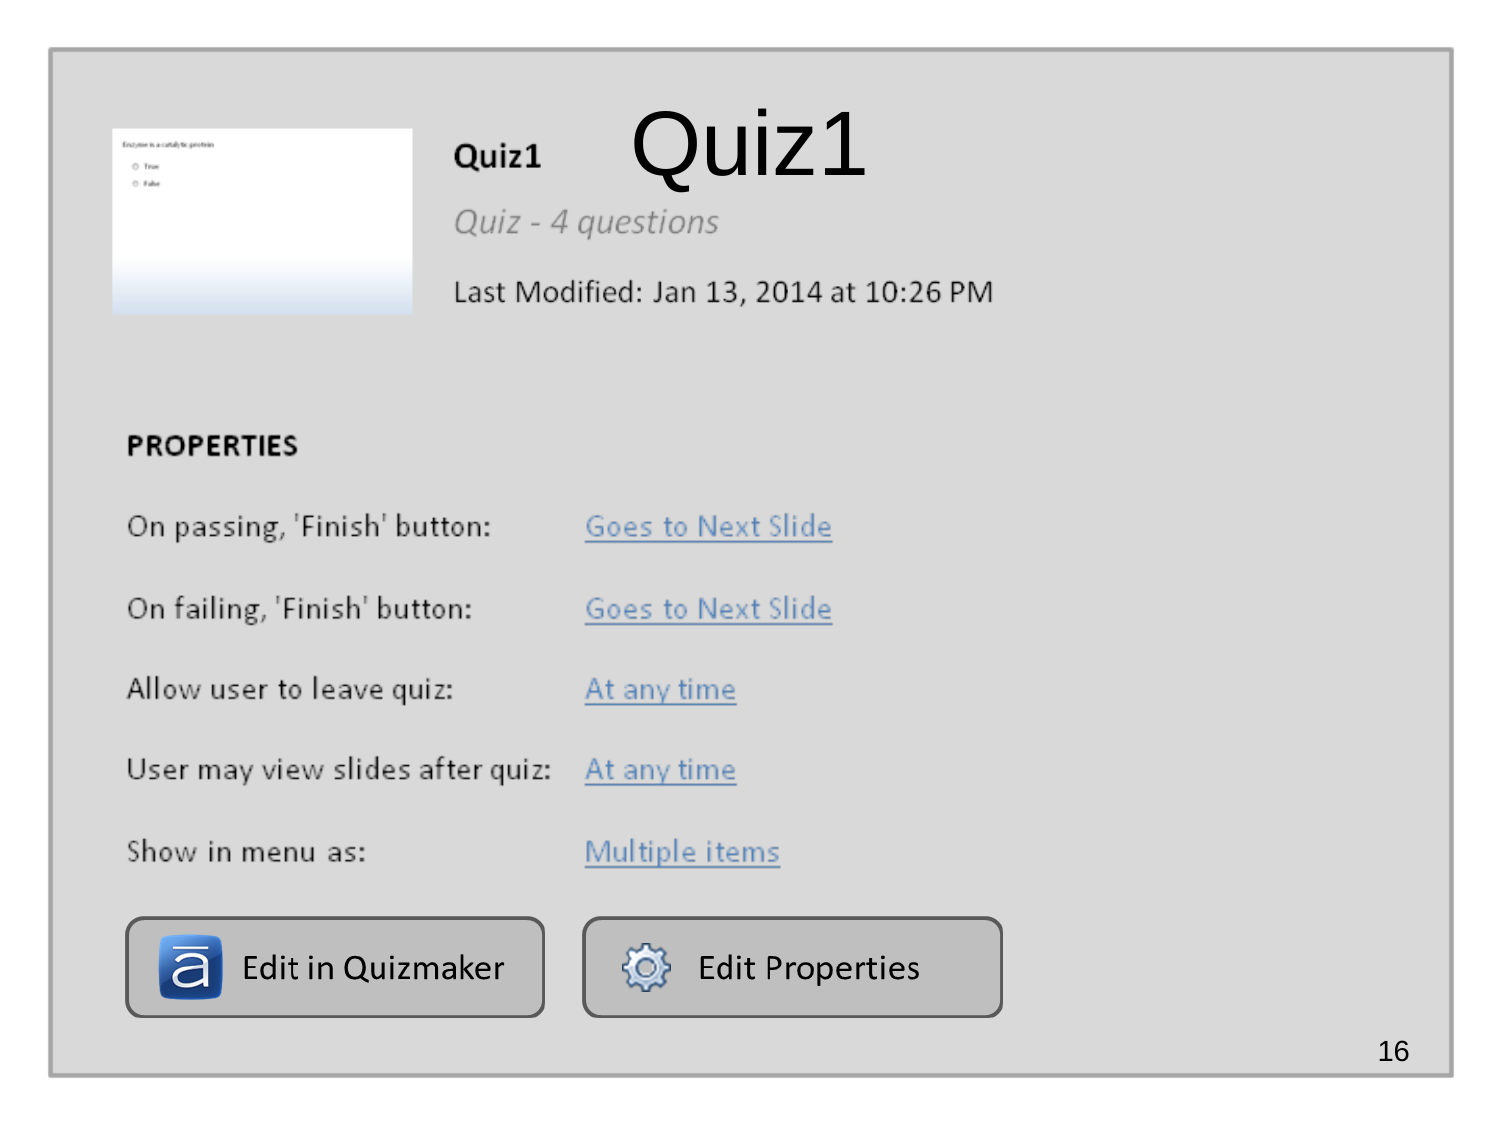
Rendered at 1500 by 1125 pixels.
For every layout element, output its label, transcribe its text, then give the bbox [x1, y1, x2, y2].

picture [0, 0, 1500, 1125]
slide_number 16 [1074, 1024, 1426, 1103]
title Quiz1 [75, 45, 1425, 233]
